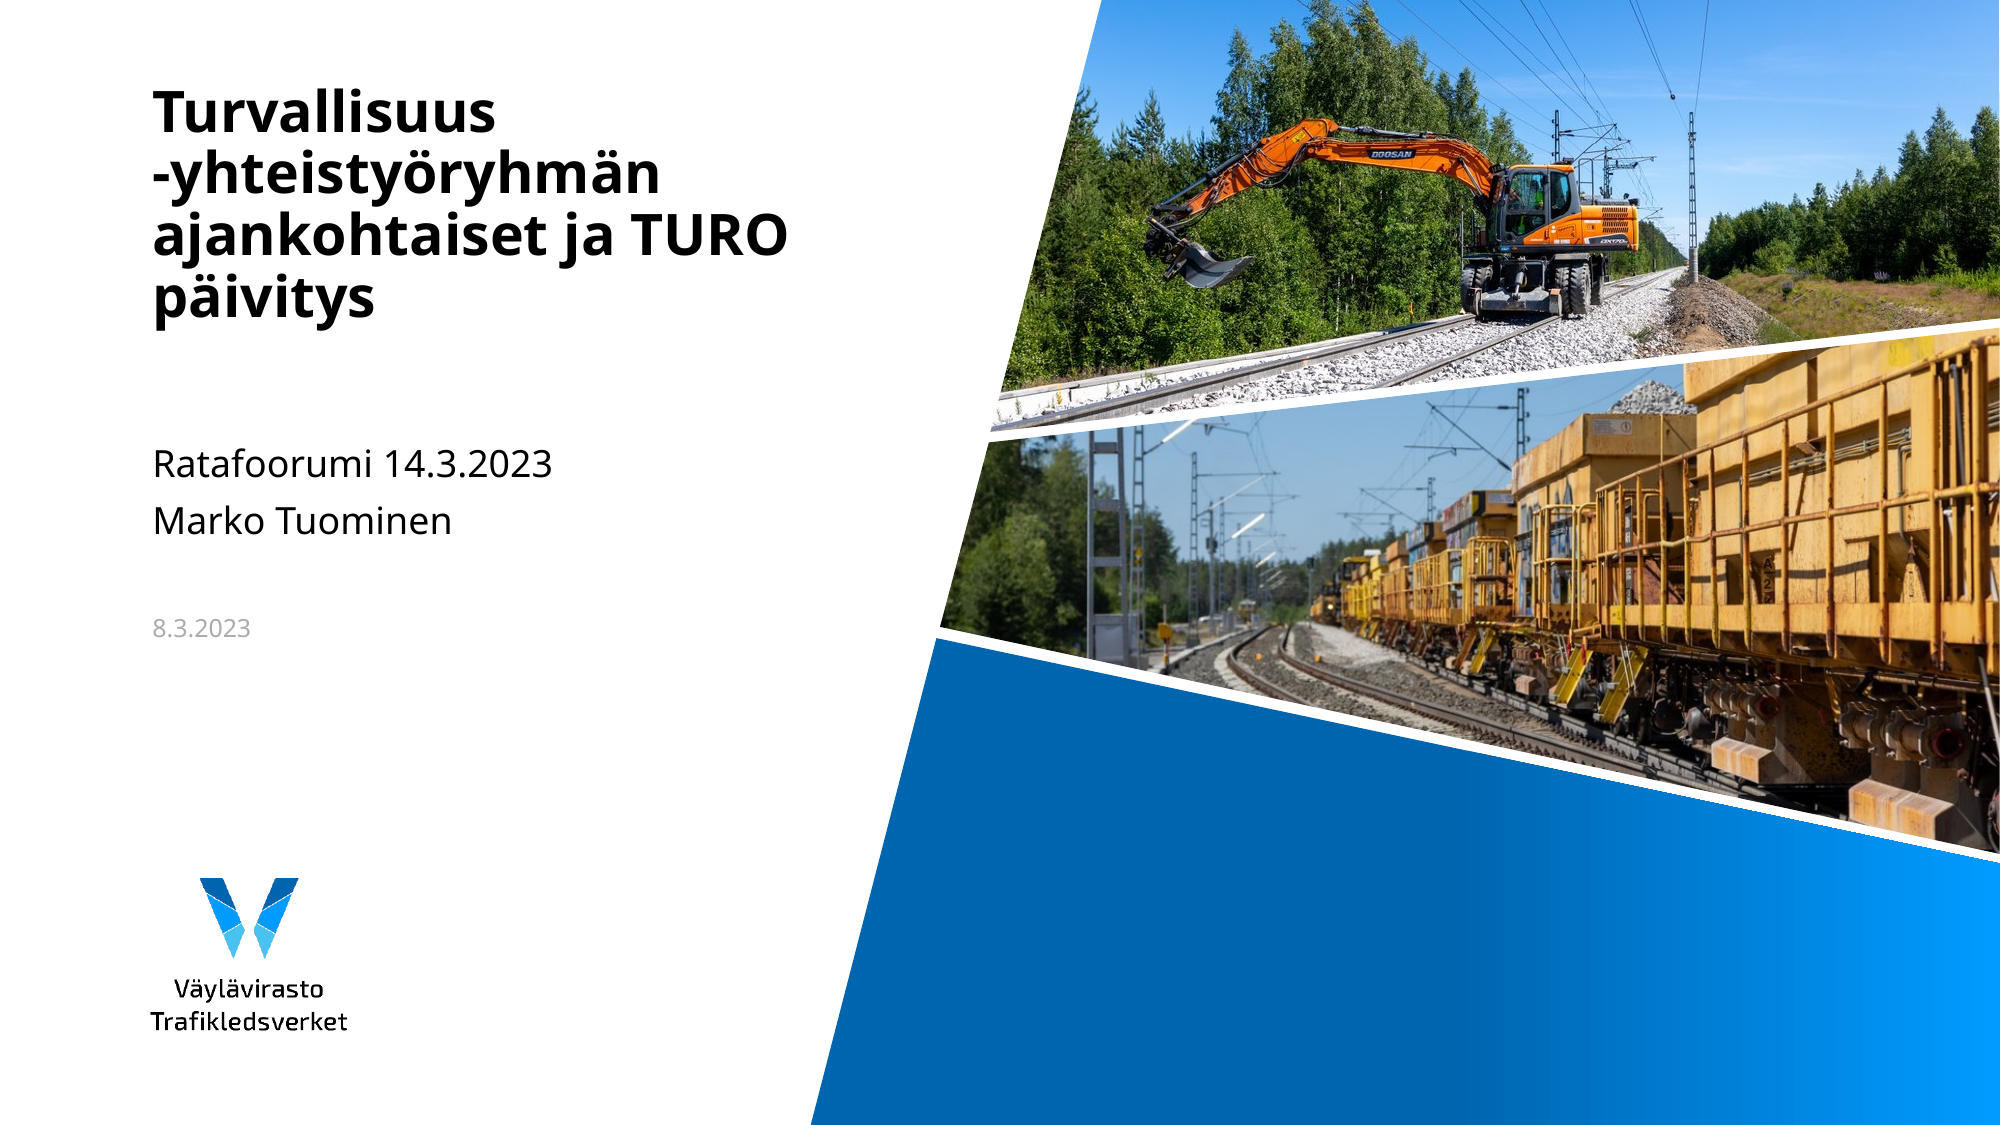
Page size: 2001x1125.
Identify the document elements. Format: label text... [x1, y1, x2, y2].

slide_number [137, 590, 409, 651]
picture [112, 840, 387, 1070]
footer [152, 507, 507, 544]
picture [939, 0, 2001, 854]
subtitle Ratafoorumi 14.3.2023 Marko Tuominen [137, 432, 783, 575]
title Turvallisuus -yhteistyöryhmän ajankohtaiset ja TURO päivitys [137, 75, 990, 338]
